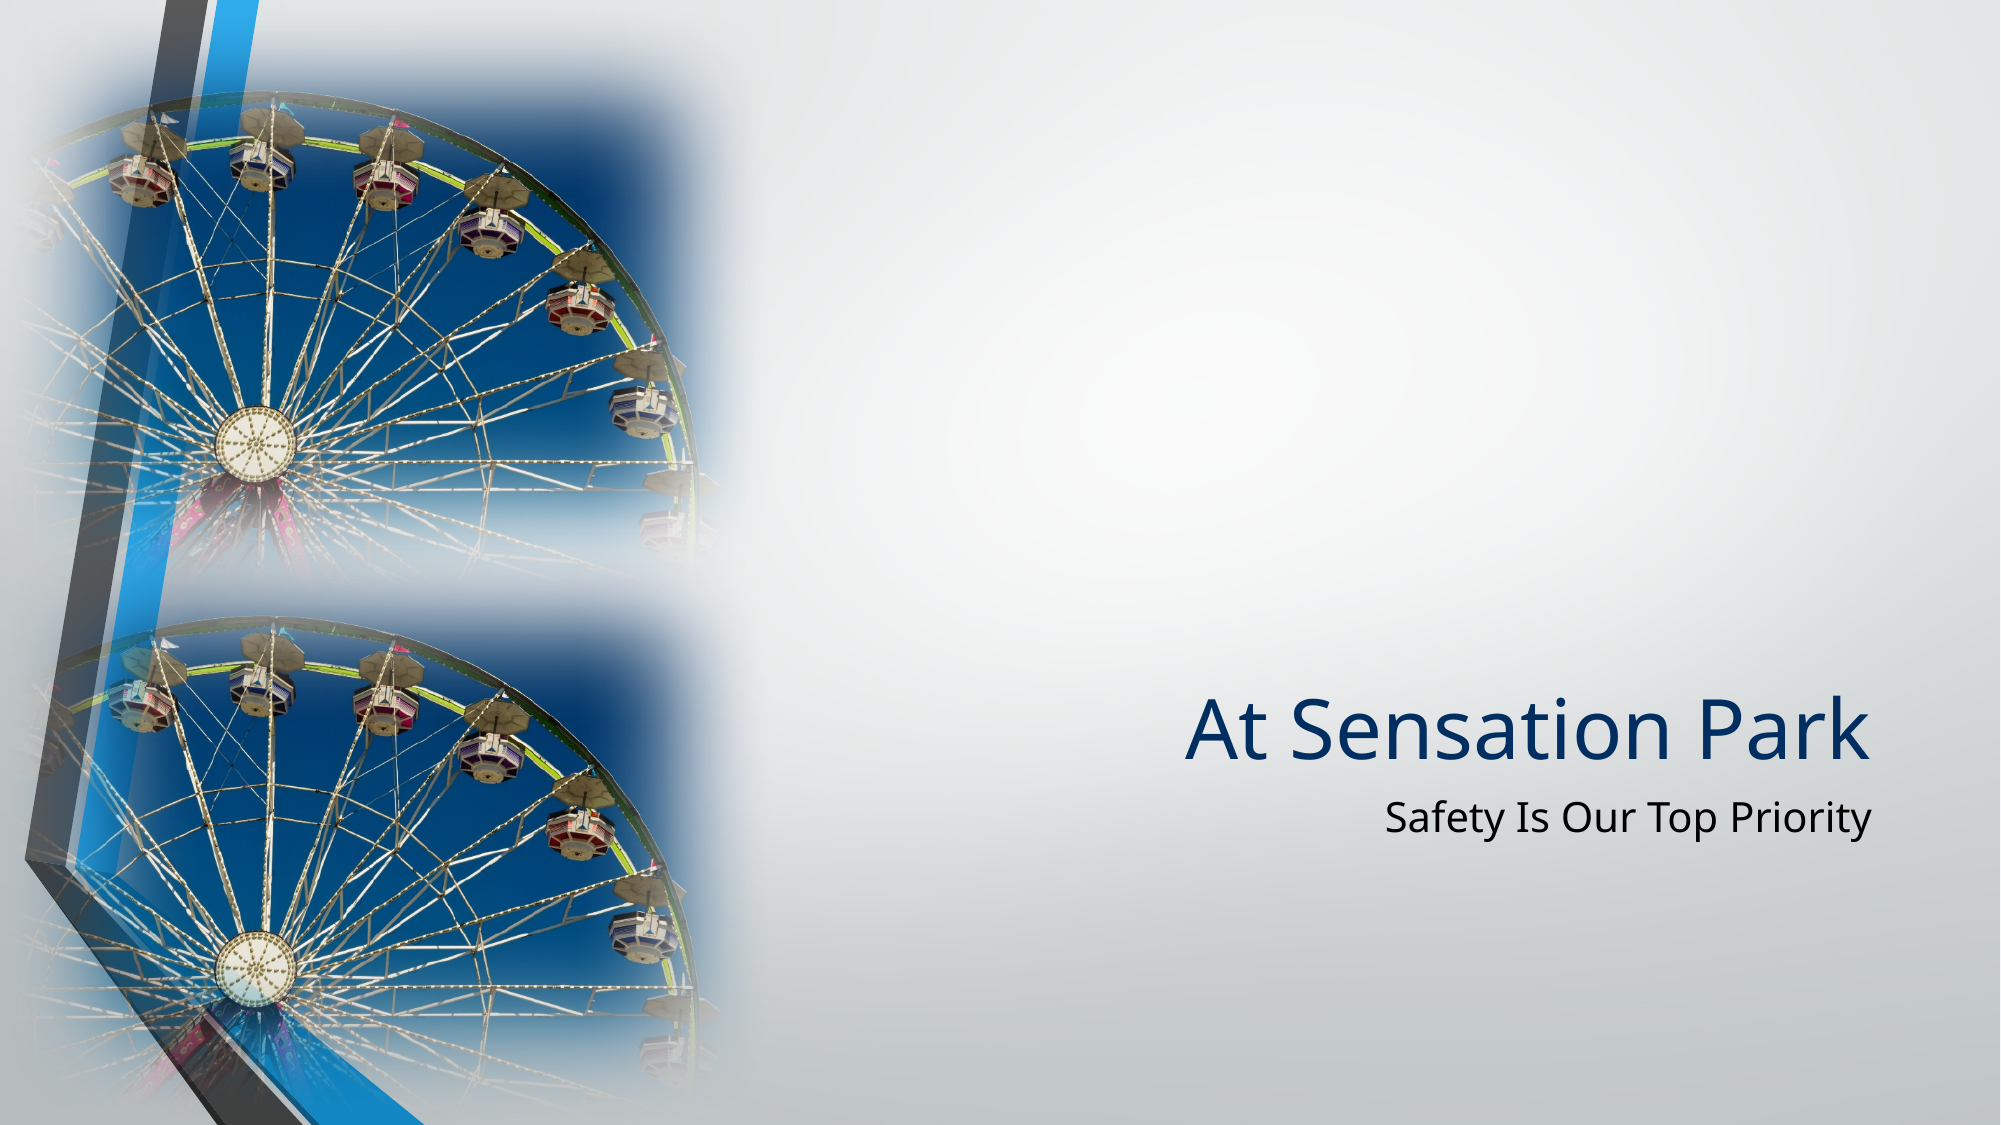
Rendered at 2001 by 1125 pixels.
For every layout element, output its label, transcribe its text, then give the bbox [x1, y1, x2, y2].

list Safety Is Our Top Priority [774, 783, 1887, 925]
picture [0, 0, 774, 1125]
title At Sensation Park [774, 437, 1887, 783]
